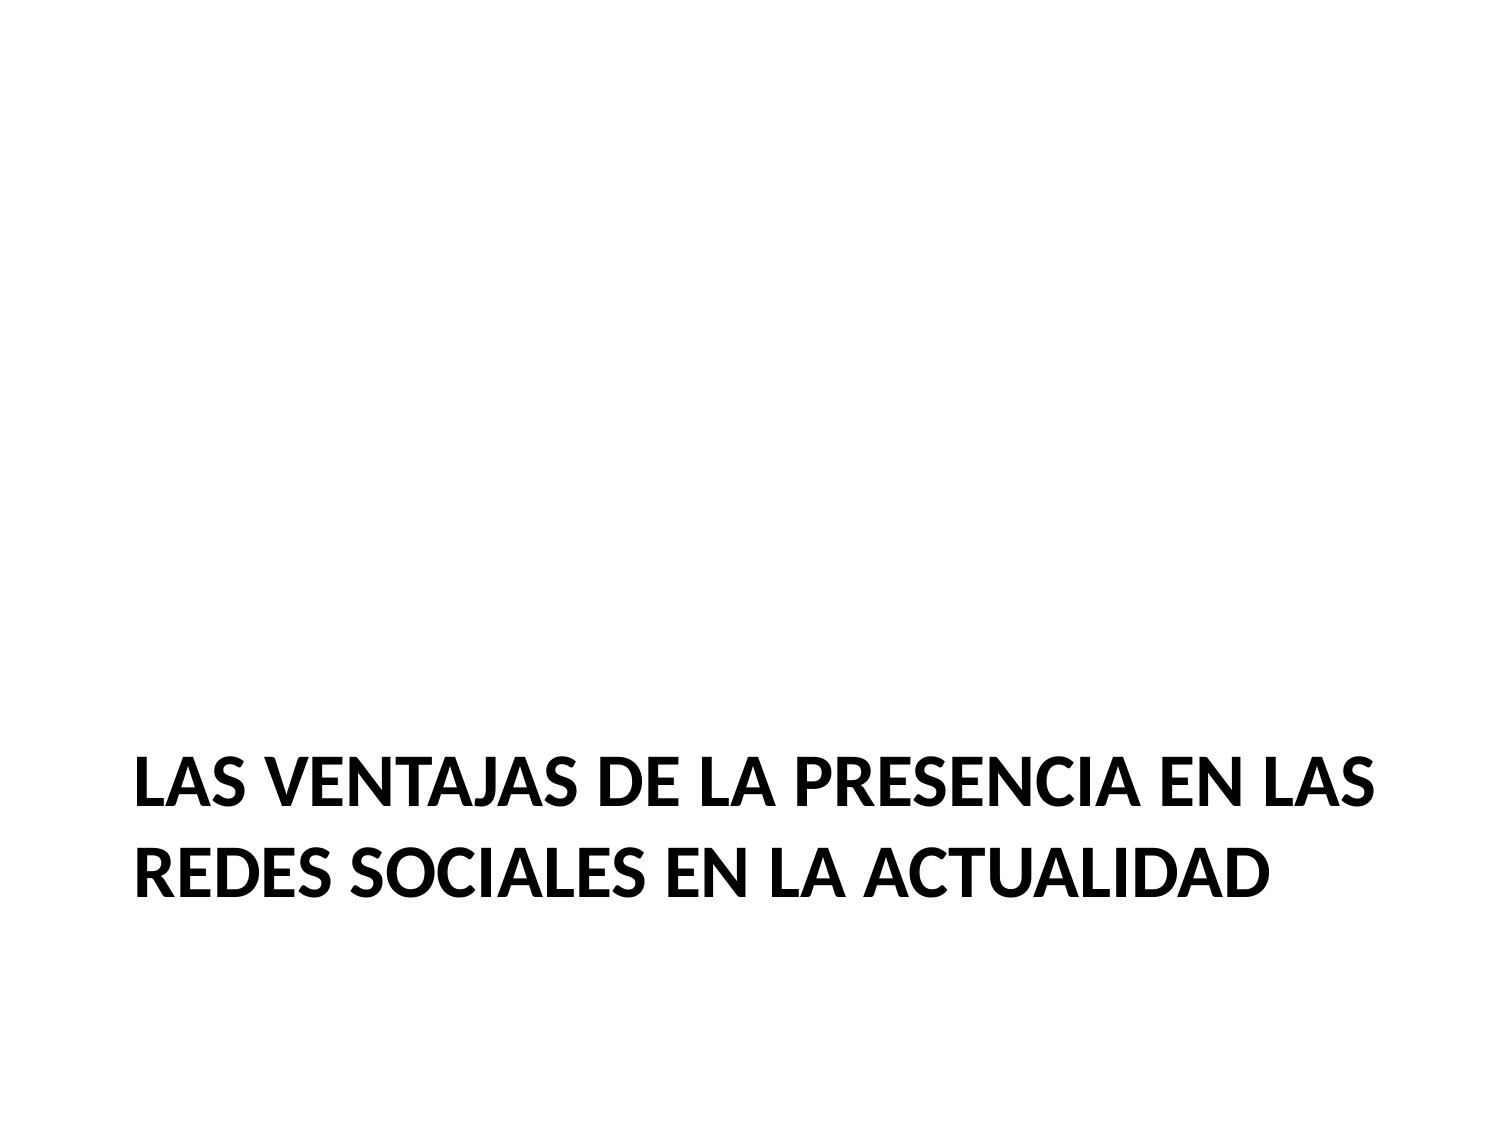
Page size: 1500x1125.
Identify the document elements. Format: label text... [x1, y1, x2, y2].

title Las Ventajas de la Presencia en las Redes Sociales en la Actualidad [118, 722, 1394, 947]
